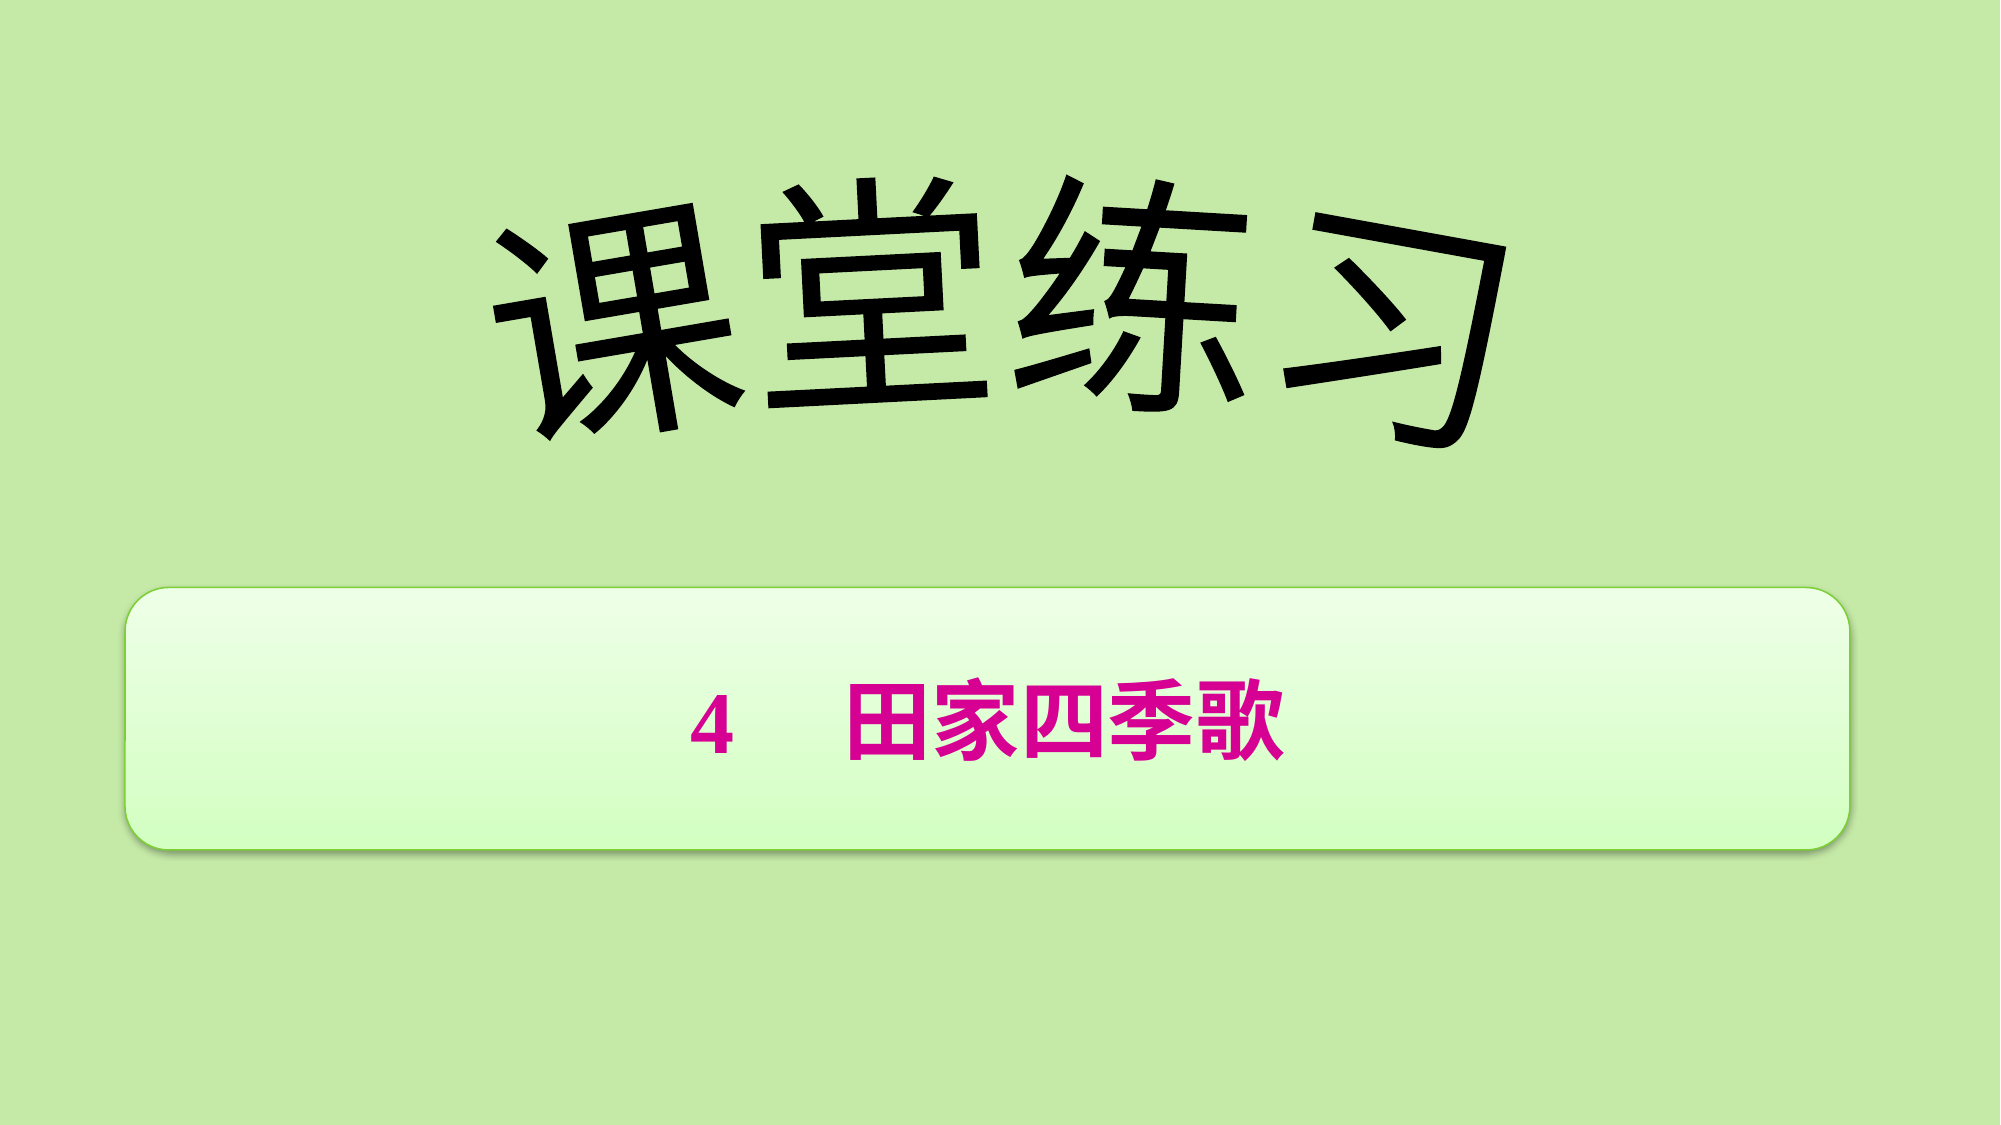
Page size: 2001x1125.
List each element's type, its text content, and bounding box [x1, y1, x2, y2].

text_box 4 田家四季歌 [124, 586, 1851, 851]
